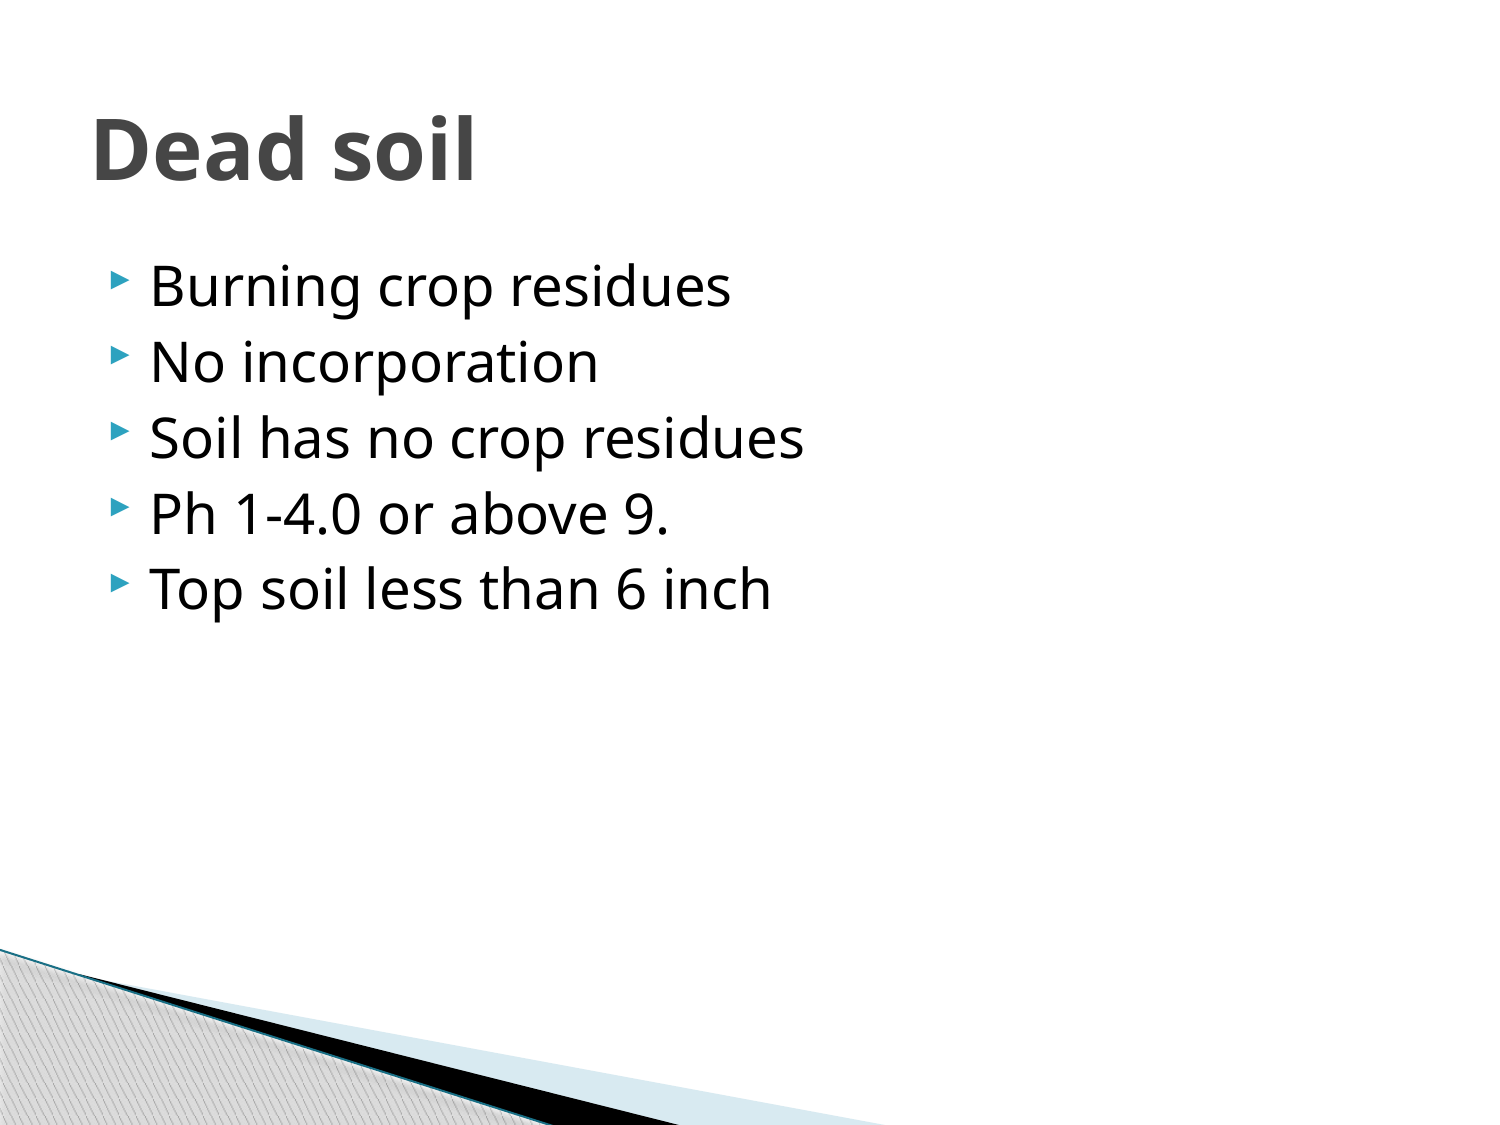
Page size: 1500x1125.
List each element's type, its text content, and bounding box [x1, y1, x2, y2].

list Burning crop residues No incorporation Soil has no crop residues Ph 1-4.0 or above 9. Top soil less than 6 inch [75, 243, 1425, 986]
title Dead soil [75, 52, 1263, 240]
